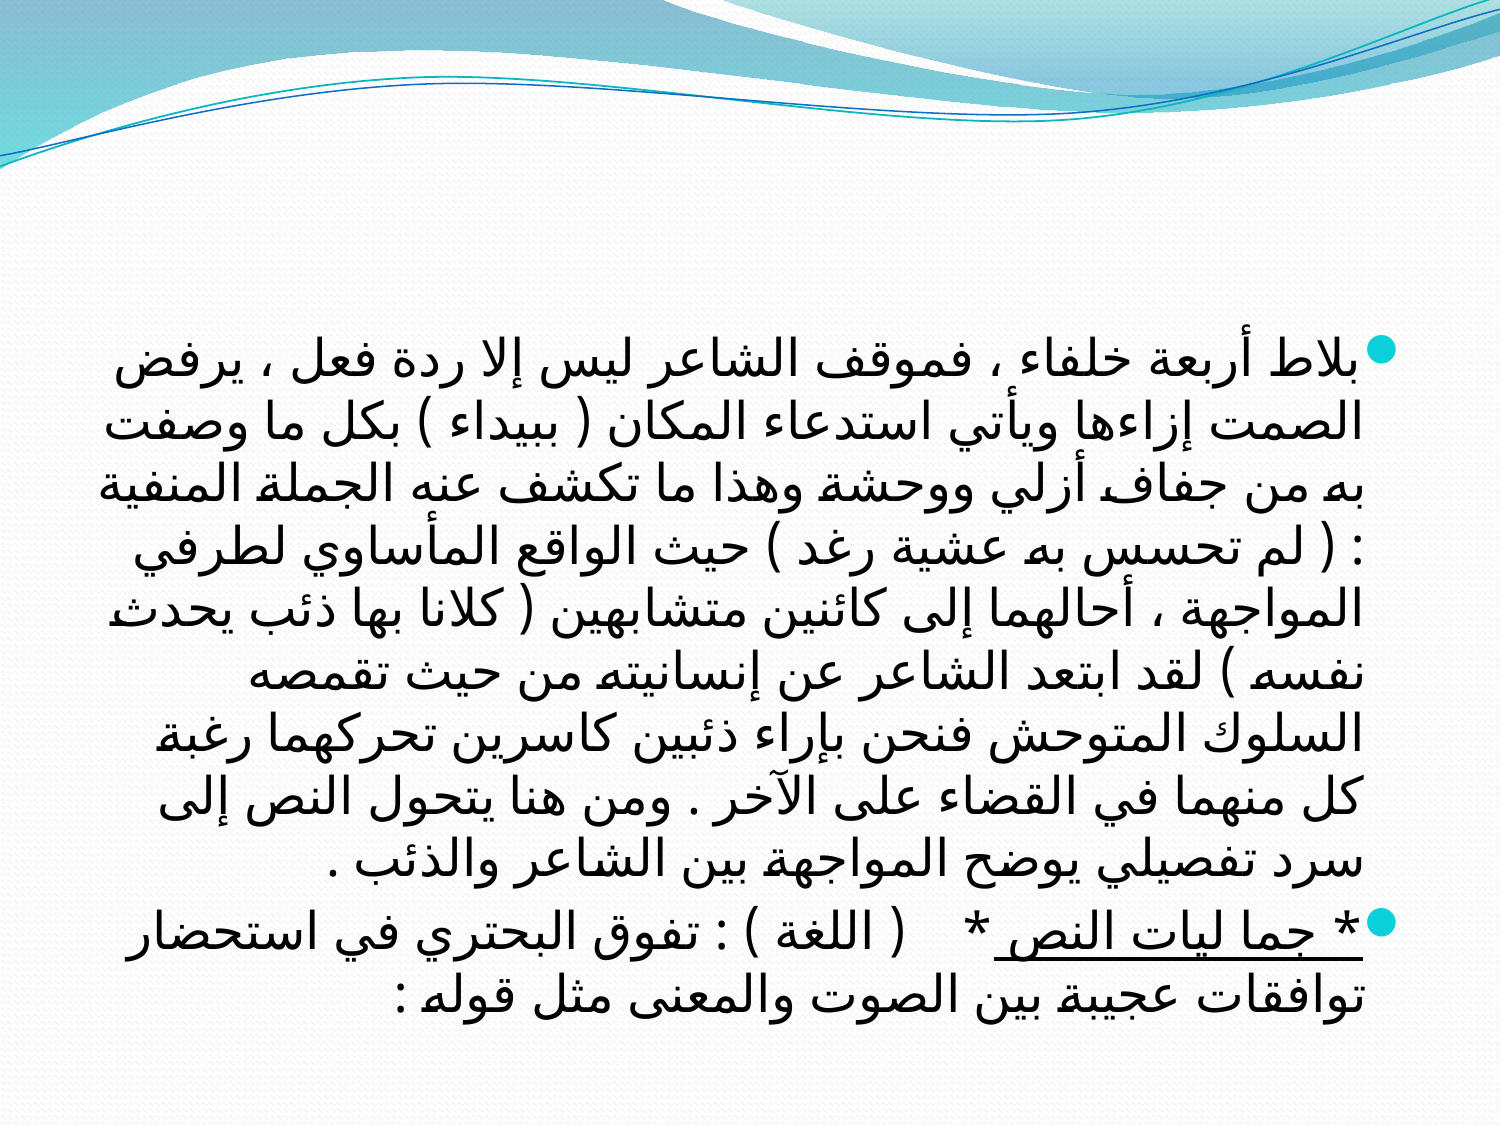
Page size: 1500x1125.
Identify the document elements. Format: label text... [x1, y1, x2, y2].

list بلاط أربعة خلفاء ، فموقف الشاعر ليس إلا ردة فعل ، يرفض الصمت إزاءها ويأتي استدعاء المكان ( ببيداء ) بكل ما وصفت به من جفاف أزلي ووحشة وهذا ما تكشف عنه الجملة المنفية : ( لم تحسس به عشية رغد ) حيث الواقع المأساوي لطرفي المواجهة ، أحالهما إلى كائنين متشابهين ( كلانا بها ذئب يحدث نفسه ) لقد ابتعد الشاعر عن إنسانيته من حيث تقمصه السلوك المتوحش فنحن بإراء ذئبين كاسرين تحركهما رغبة كل منهما في القضاء على الآخر . ومن هنا يتحول النص إلى سرد تفصيلي يوضح المواجهة بين الشاعر والذئب . * جما ليات النص * ( اللغة ) : تفوق البحتري في استحضار توافقات عجيبة بين الصوت والمعنى مثل قوله : [75, 317, 1425, 1038]
